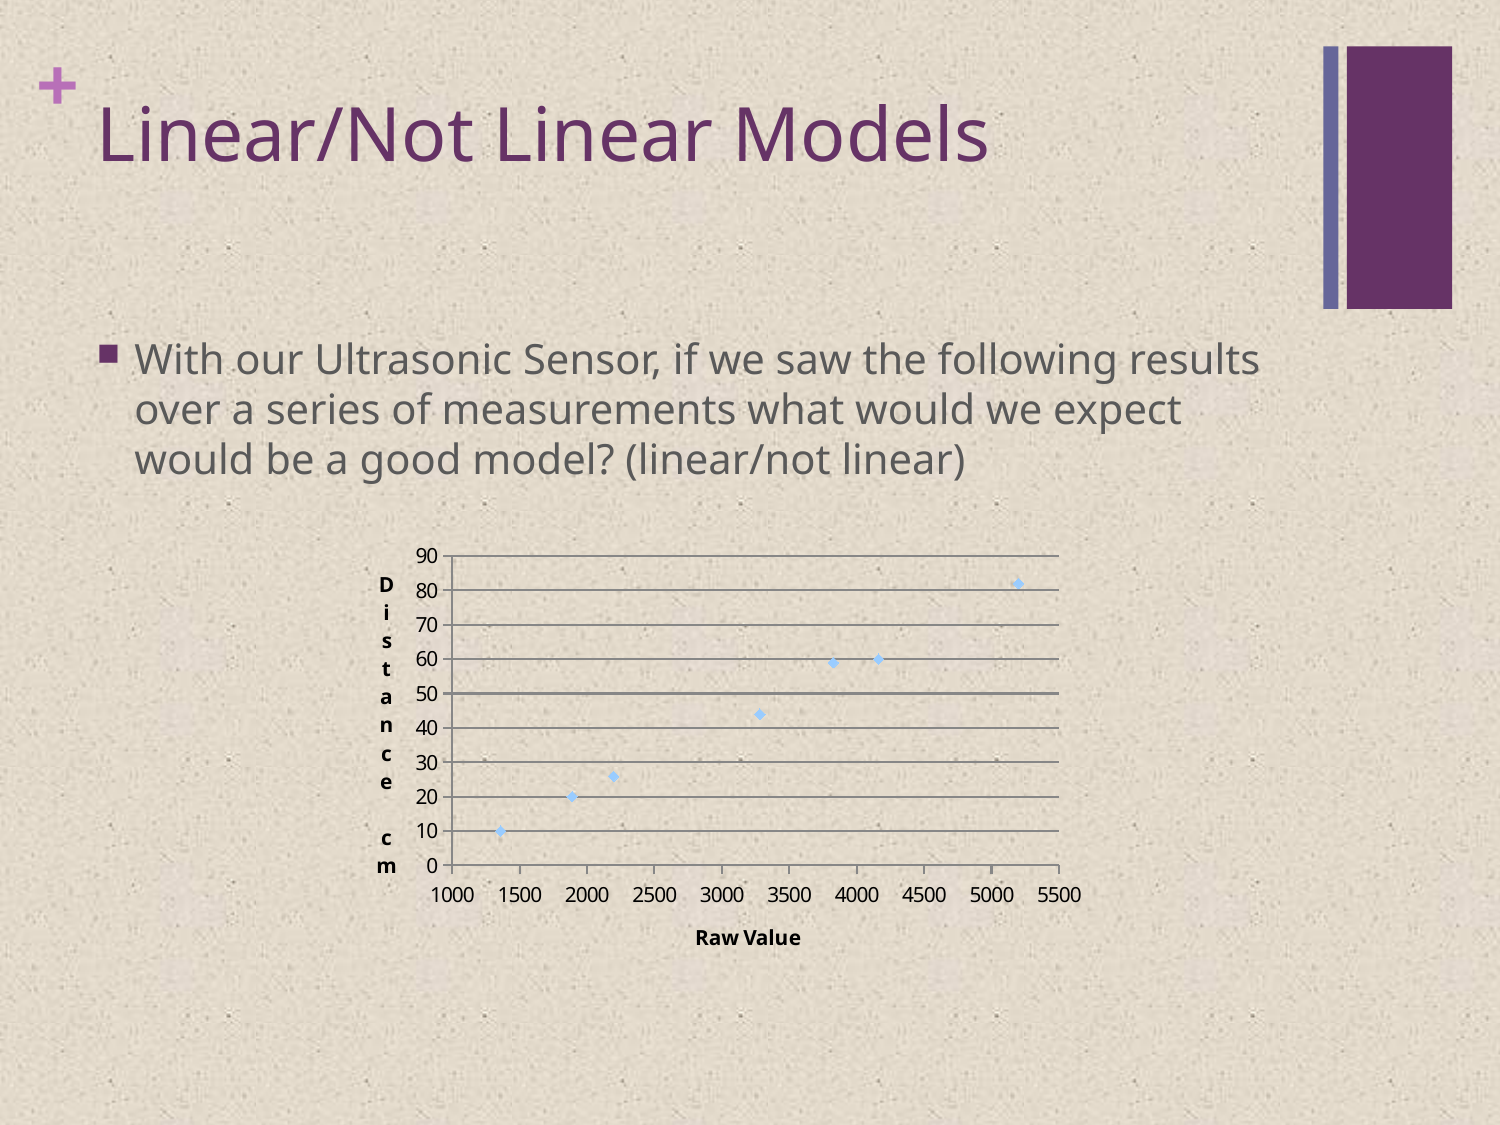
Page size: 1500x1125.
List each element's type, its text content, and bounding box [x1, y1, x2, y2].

title Linear/Not Linear Models [81, 79, 1322, 263]
picture [0, 0, 1500, 1125]
list With our Ultrasonic Sensor, if we saw the following results over a series of measurements what would we expect would be a good model? (linear/not linear) [81, 324, 1322, 1005]
chart [345, 532, 1097, 984]
